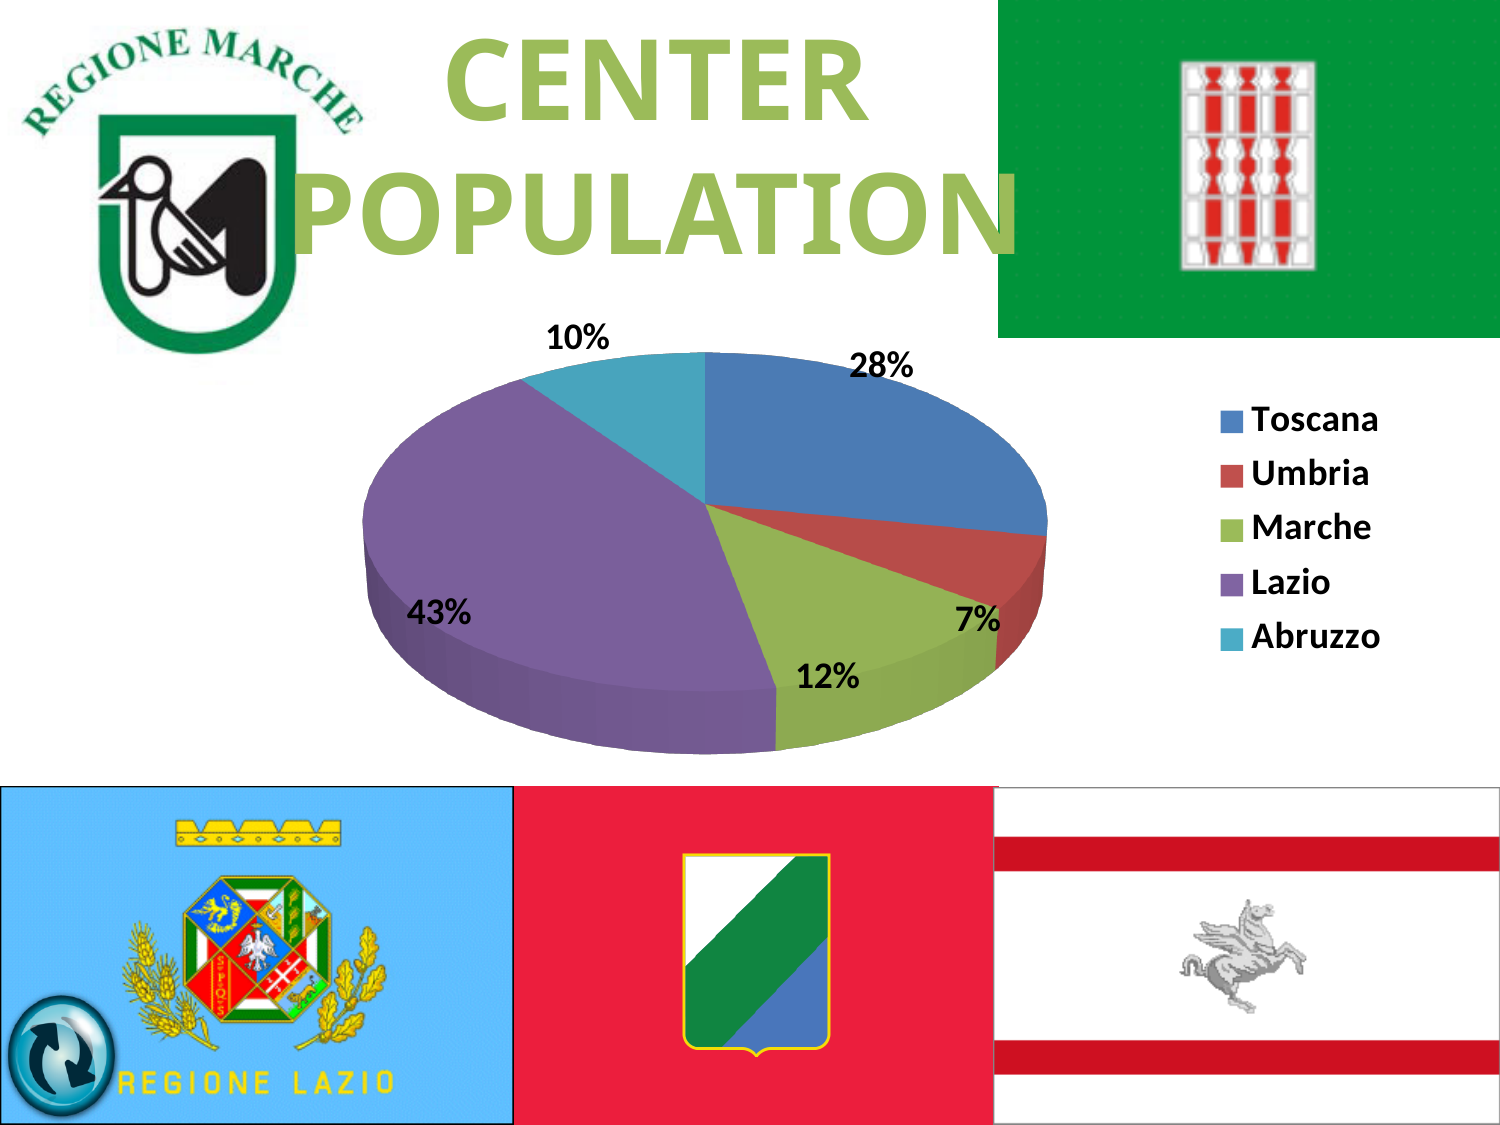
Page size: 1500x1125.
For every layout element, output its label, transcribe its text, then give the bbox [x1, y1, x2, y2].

text_box CENTER POPULATION [498, 0, 995, 218]
picture [997, 0, 1500, 339]
picture [0, 786, 1500, 1125]
picture [0, 0, 496, 385]
chart [1179, 219, 1317, 271]
chart [76, 219, 1427, 963]
